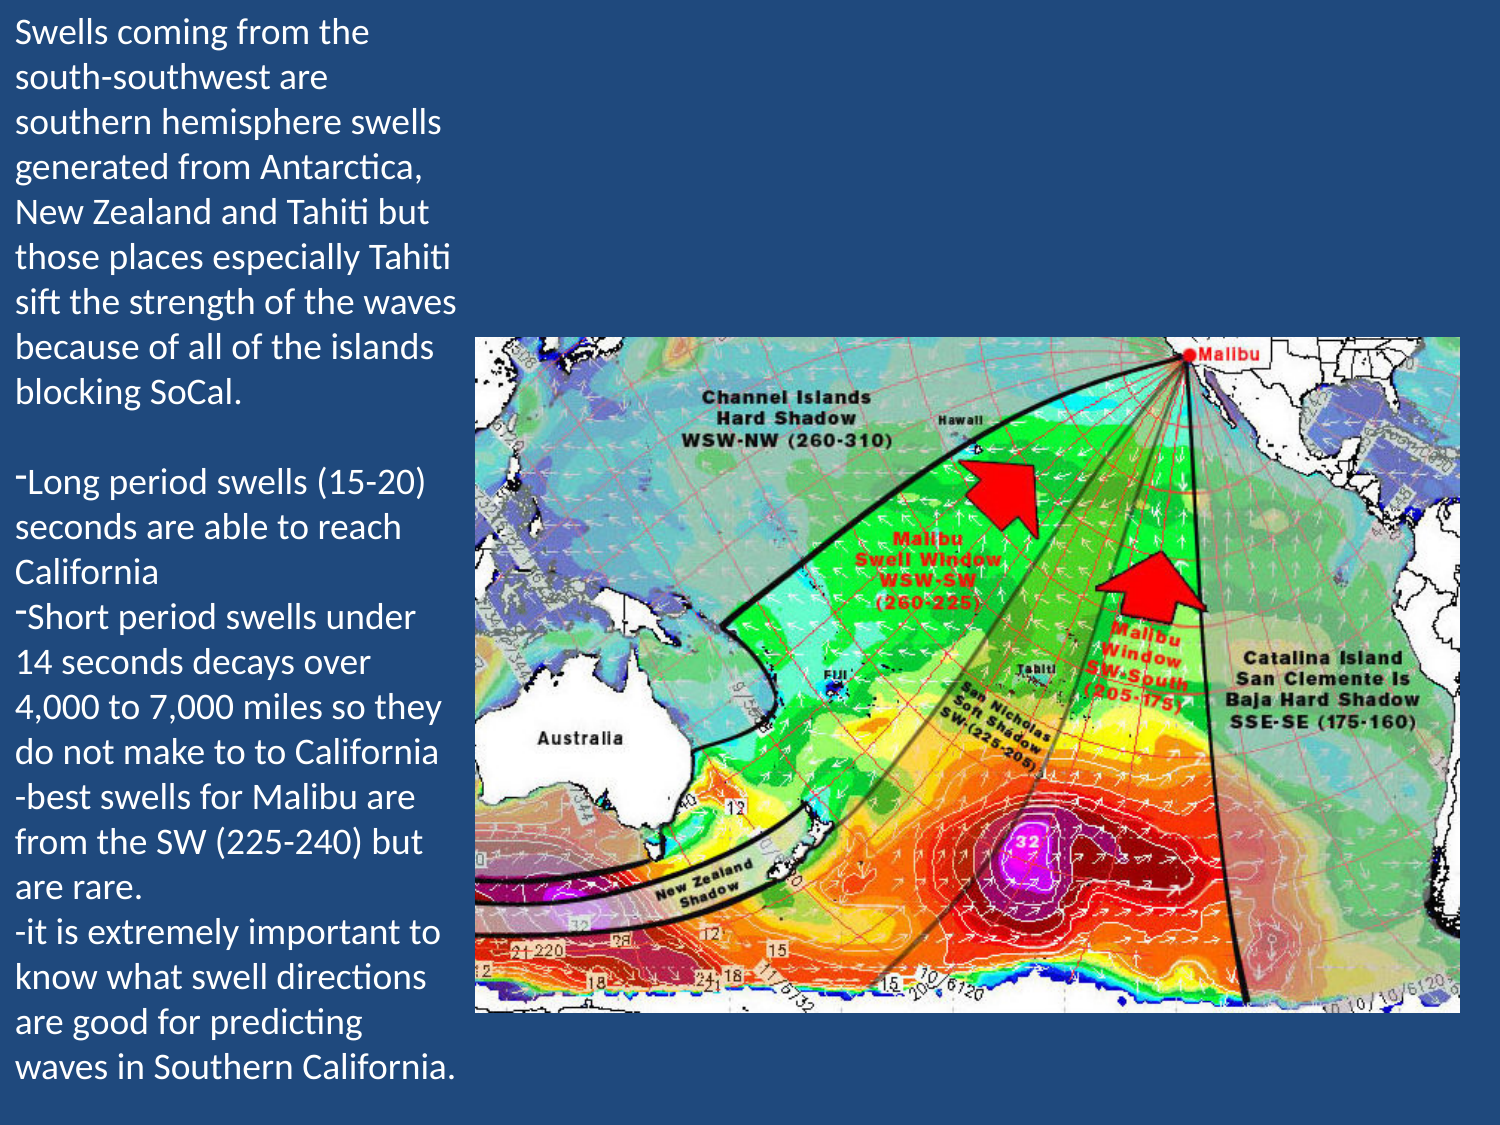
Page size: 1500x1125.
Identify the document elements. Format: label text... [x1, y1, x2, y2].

picture [474, 337, 1460, 1013]
text_box Swells coming from the south-southwest are southern hemisphere swells generated from Antarctica, New Zealand and Tahiti but those places especially Tahiti sift the strength of the waves because of all of the islands blocking SoCal. Long period swells (15-20) seconds are able to reach California Short period swells under 14 seconds decays over 4,000 to 7,000 miles so they do not make to to California -best swells for Malibu are from the SW (225-240) but are rare. -it is extremely important to know what swell directions are good for predicting waves in Southern California. [0, 0, 475, 1095]
